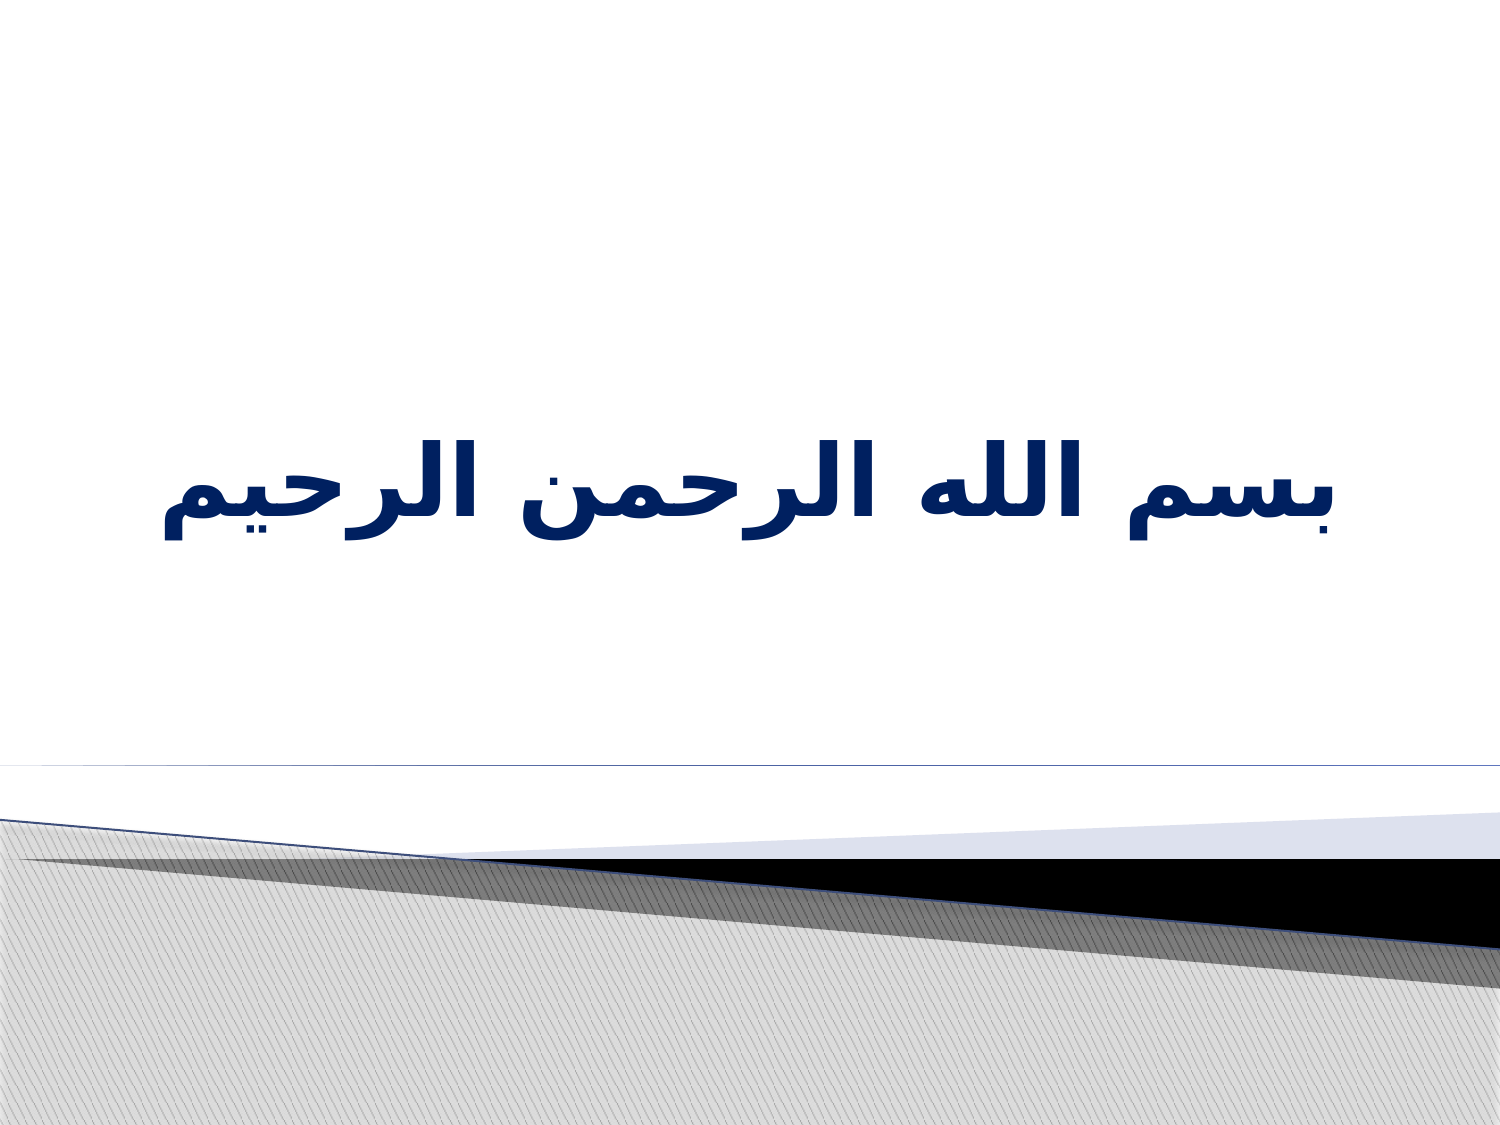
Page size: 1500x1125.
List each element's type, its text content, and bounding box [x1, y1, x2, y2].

title بسم الله الرحمن الرحیم [112, 243, 1388, 544]
picture [5, 859, 1500, 989]
